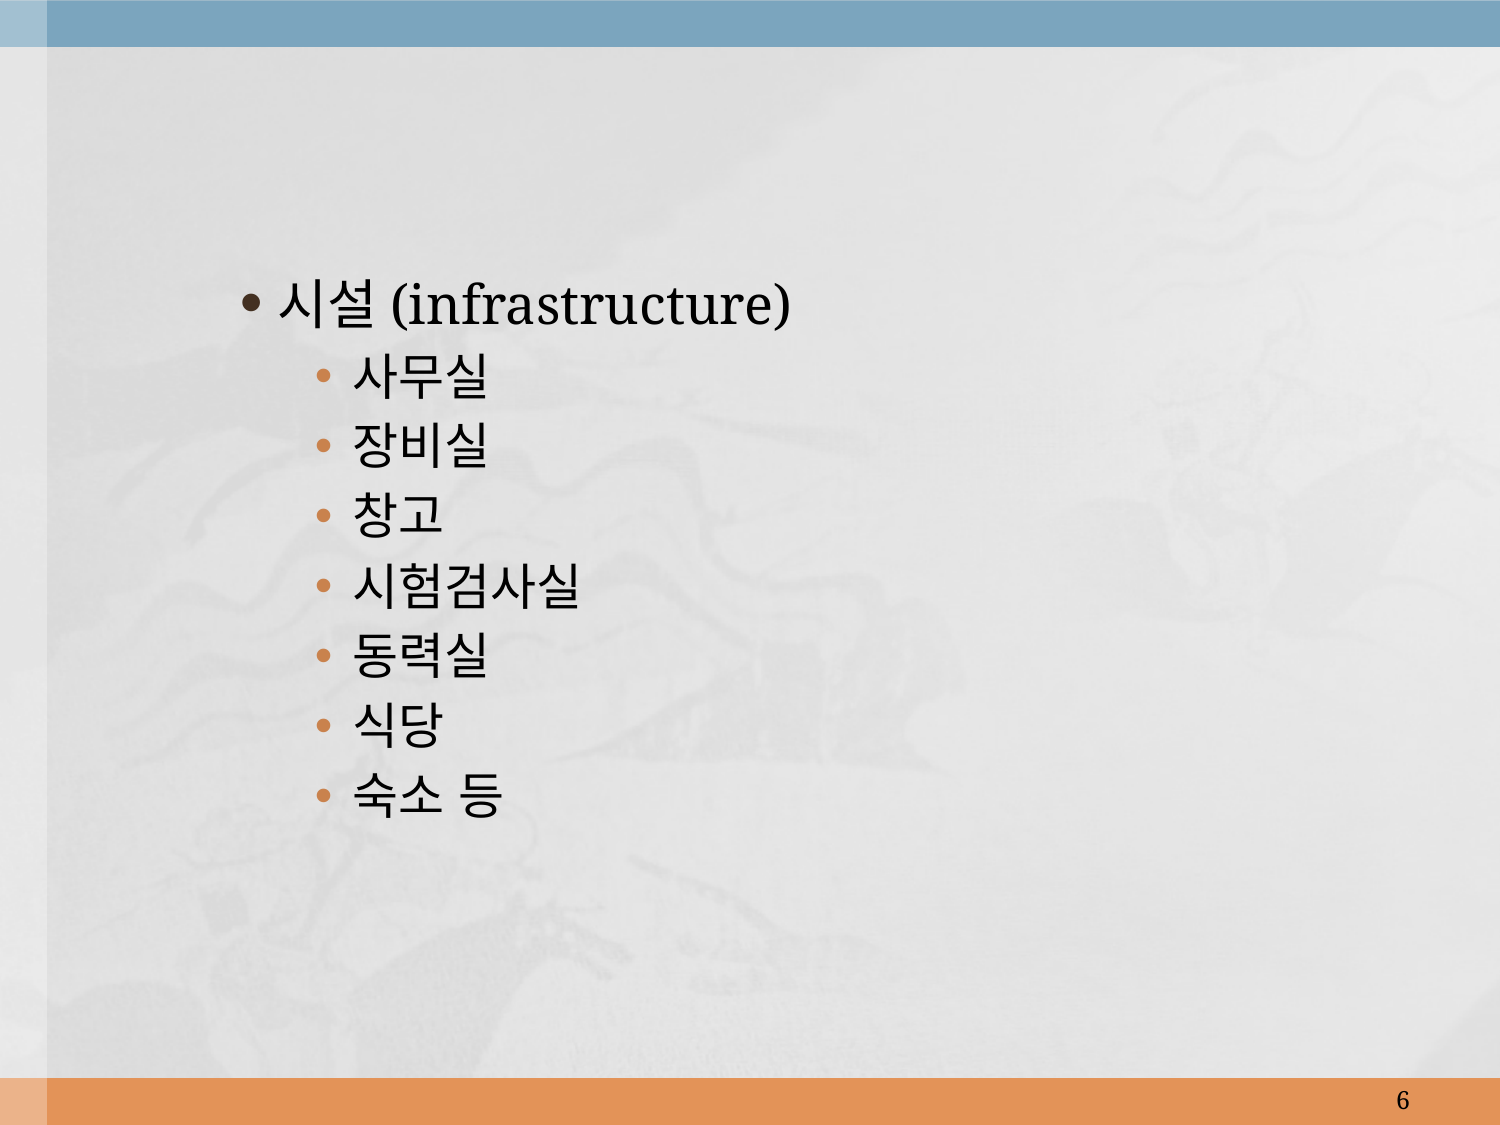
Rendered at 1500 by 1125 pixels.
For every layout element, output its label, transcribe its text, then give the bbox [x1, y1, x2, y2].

slide_number 6 [1074, 1078, 1425, 1125]
list 시설(infrastructure) 사무실 장비실 창고 시험검사실 동력실 식당 숙소 등 [75, 262, 1425, 1005]
